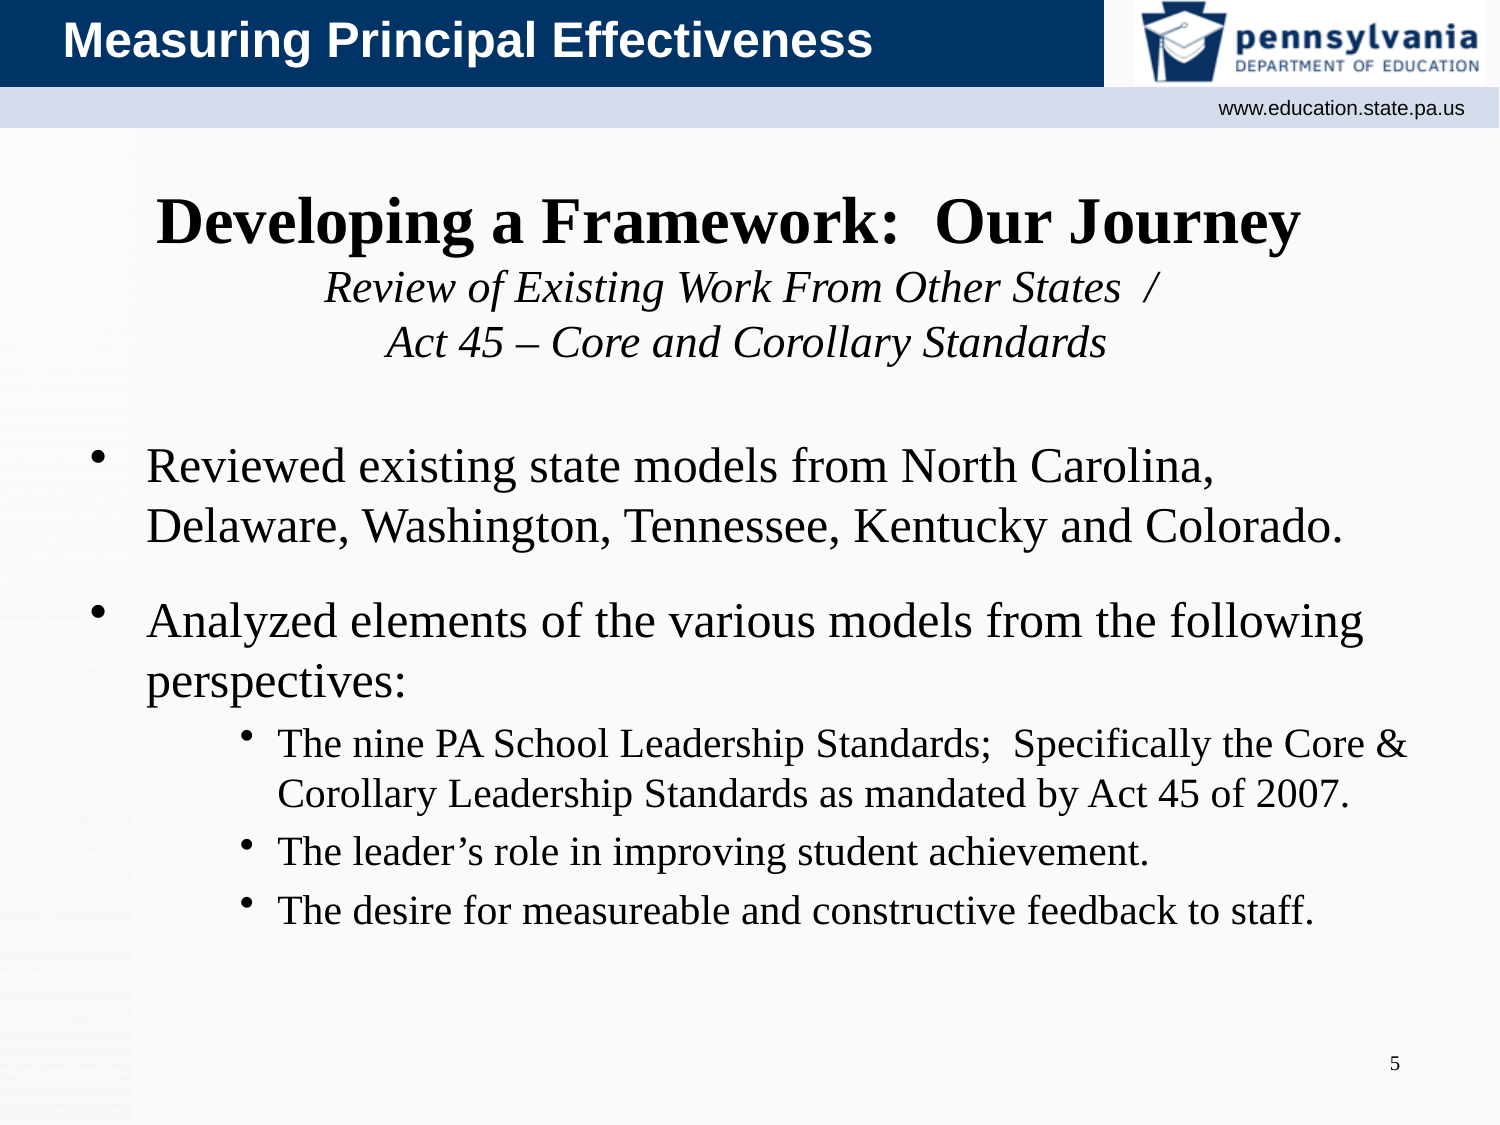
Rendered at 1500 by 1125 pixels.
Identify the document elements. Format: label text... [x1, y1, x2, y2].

list Reviewed existing state models from North Carolina, Delaware, Washington, Tennessee, Kentucky and Colorado. Analyzed elements of the various models from the following perspectives: The nine PA School Leadership Standards; Specifically the Core & Corollary Leadership Standards as mandated by Act 45 of 2007. The leader’s role in improving student achievement. The desire for measureable and constructive feedback to staff. [75, 425, 1443, 987]
title Developing a Framework: Our Journey Review of Existing Work From Other States / Act 45 – Core and Corollary Standards [32, 169, 1462, 350]
text_box 5 [1374, 1042, 1425, 1103]
picture [0, 0, 1500, 1125]
